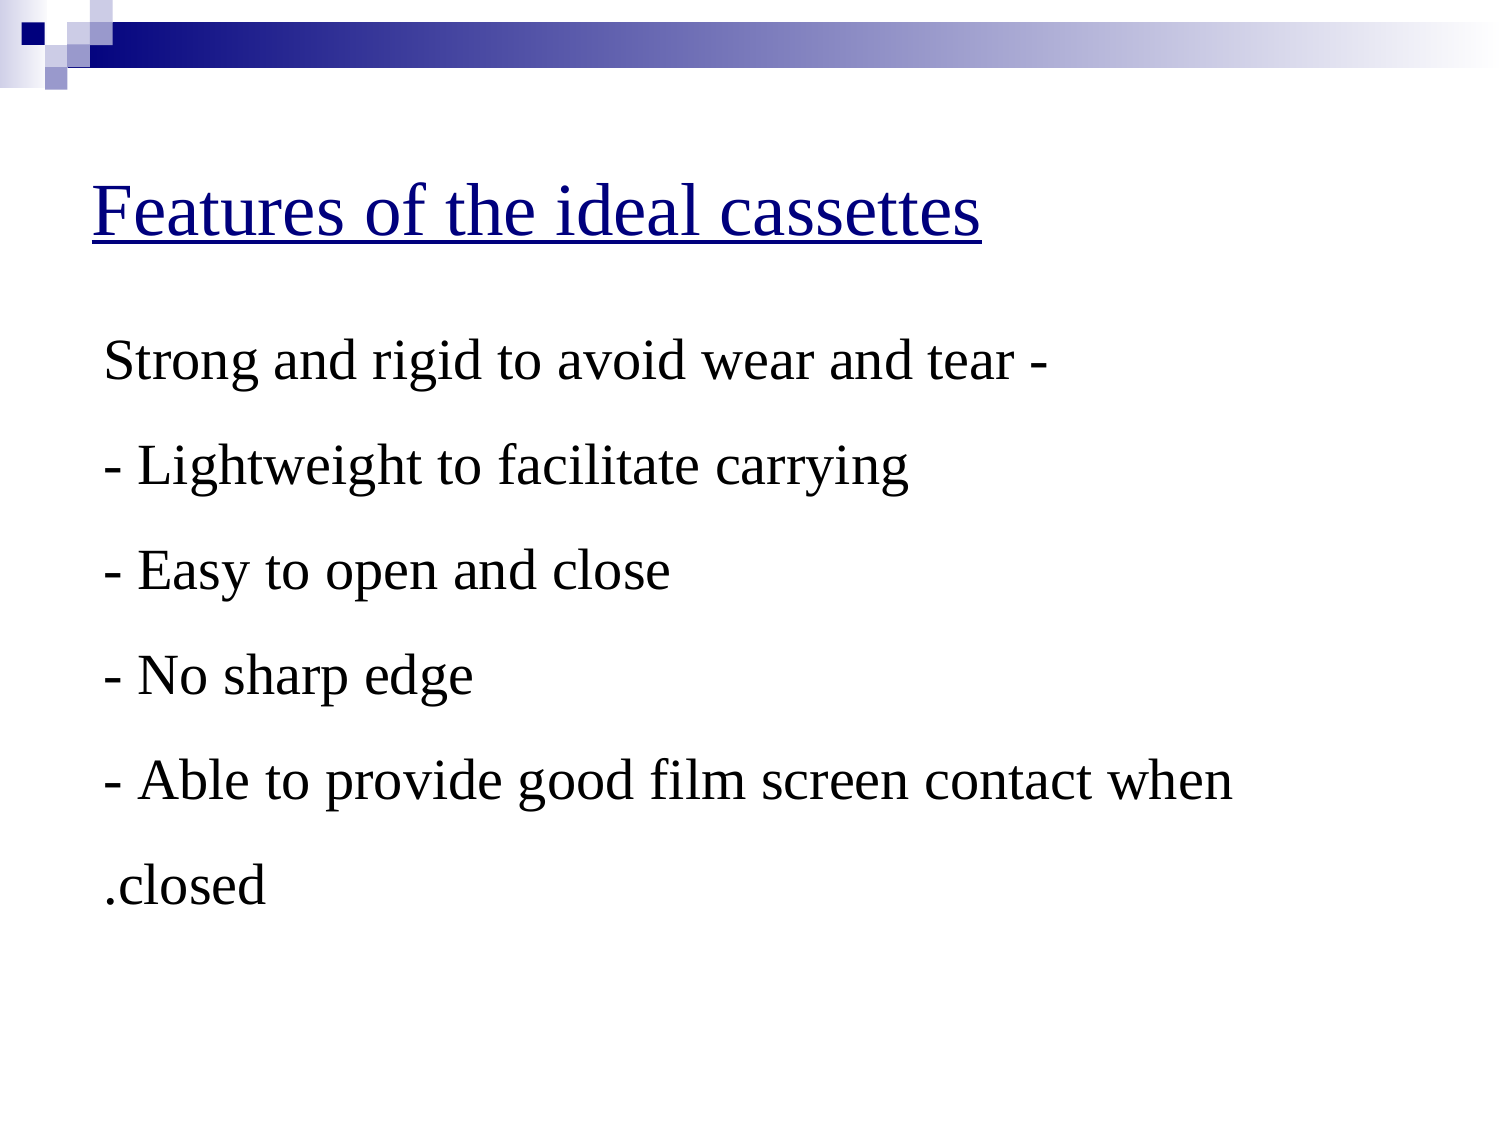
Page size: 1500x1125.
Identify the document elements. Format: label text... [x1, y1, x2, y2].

list - Strong and rigid to avoid wear and tear - Lightweight to facilitate carrying - Easy to open and close - No sharp edge - Able to provide good film screen contact when closed. [88, 278, 1426, 681]
title Features of the ideal cassettes [76, 101, 1427, 328]
